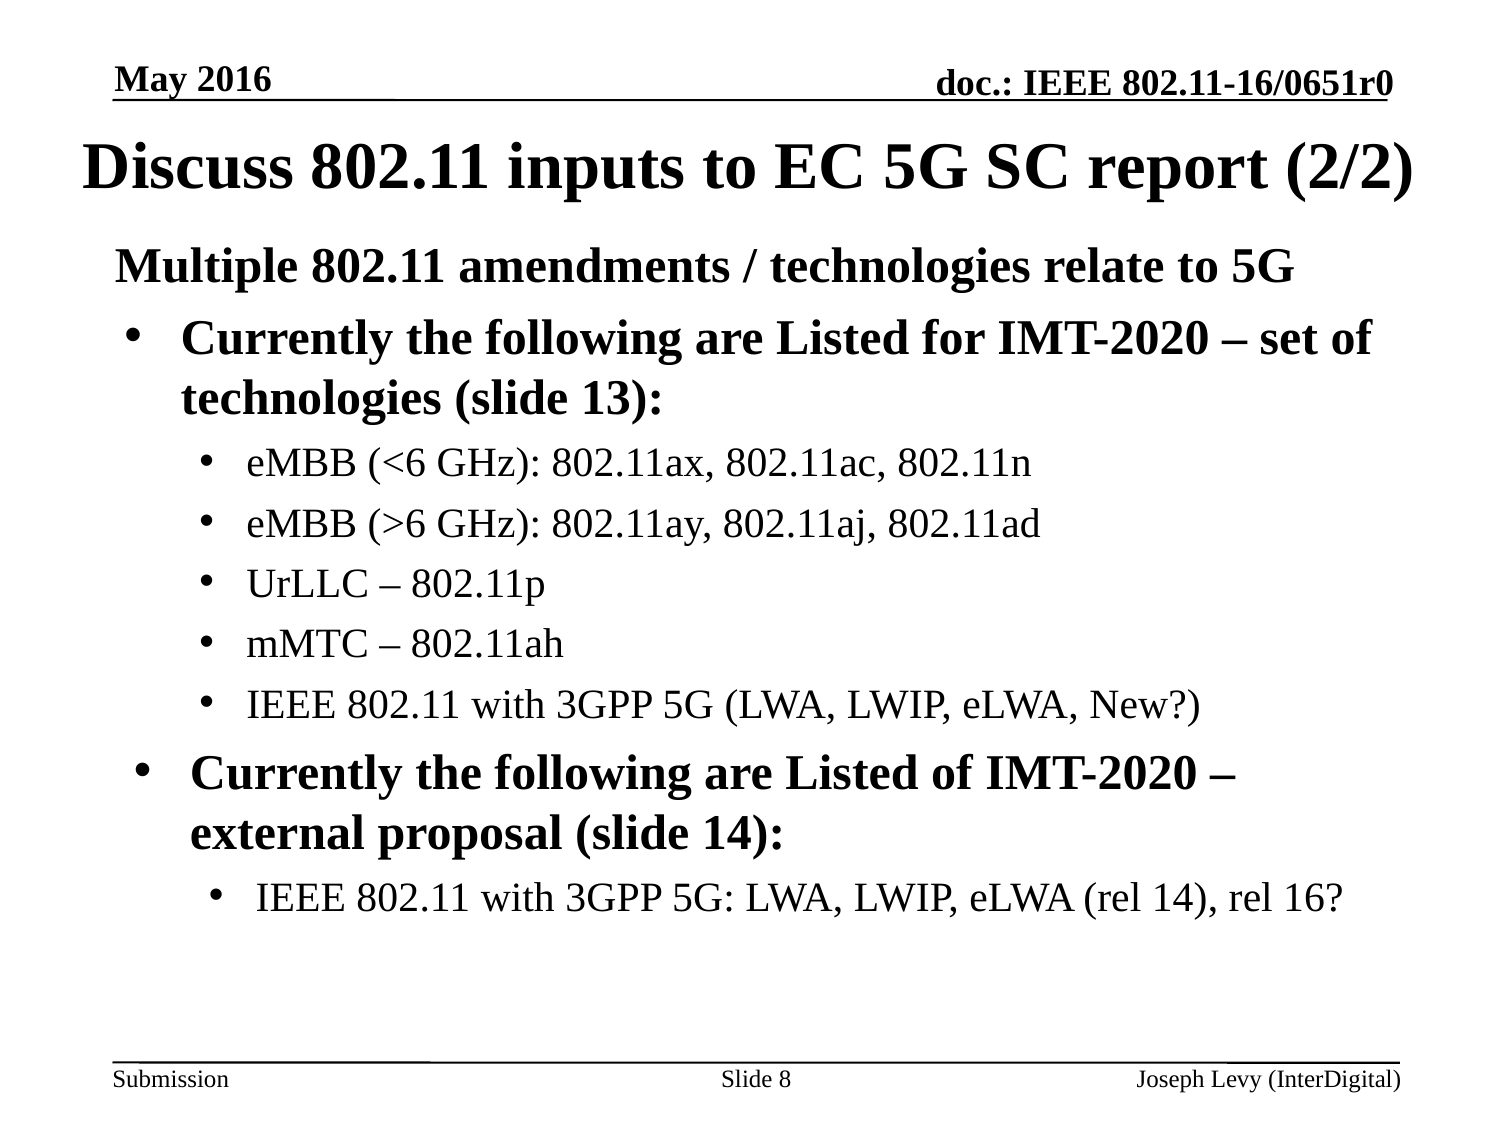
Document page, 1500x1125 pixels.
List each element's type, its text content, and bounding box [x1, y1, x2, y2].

list Multiple 802.11 amendments / technologies relate to 5G Currently the following are Listed for IMT-2020 – set of technologies (slide 13): eMBB (<6 GHz): 802.11ax, 802.11ac, 802.11n eMBB (>6 GHz): 802.11ay, 802.11aj, 802.11ad UrLLC – 802.11p mMTC – 802.11ah IEEE 802.11 with 3GPP 5G (LWA, LWIP, eLWA, New?) Currently the following are Listed of IMT-2020 – external proposal (slide 14): IEEE 802.11 with 3GPP 5G: LWA, LWIP, eLWA (rel 14), rel 16? [99, 224, 1413, 999]
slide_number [114, 54, 423, 100]
title Discuss 802.11 inputs to EC 5G SC report (2/2) [55, 111, 1444, 213]
footer Joseph Levy (InterDigital) [878, 1061, 1402, 1093]
slide_number Slide 8 [712, 1061, 800, 1123]
